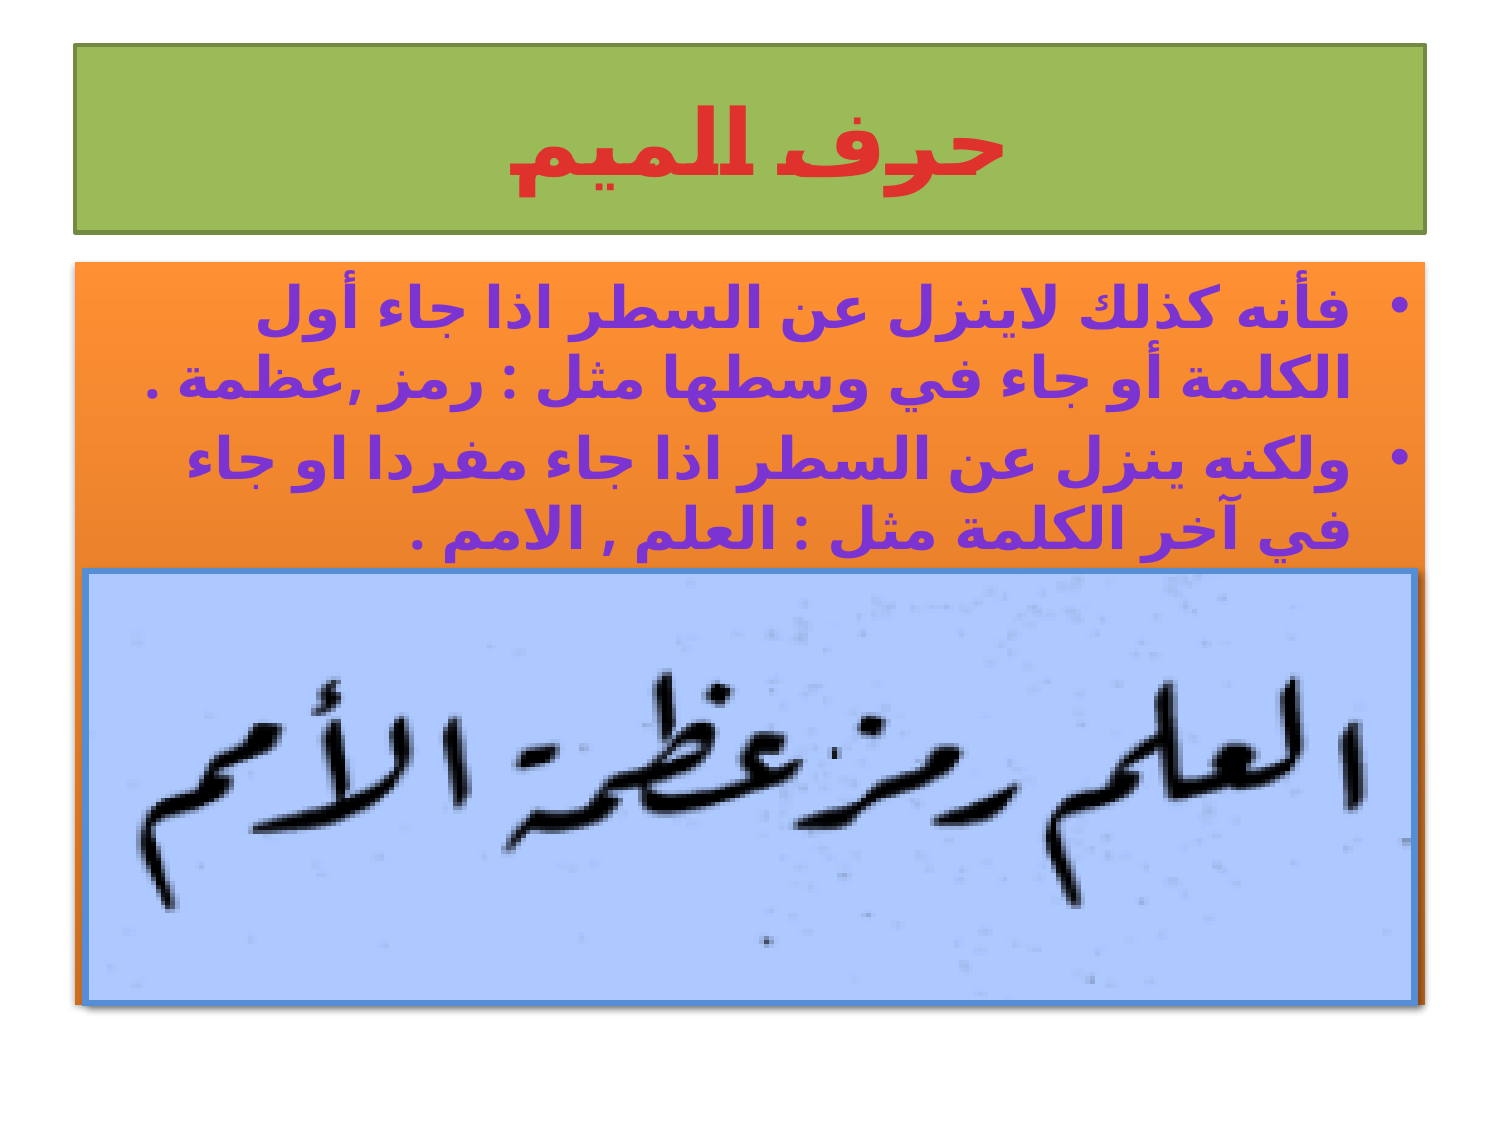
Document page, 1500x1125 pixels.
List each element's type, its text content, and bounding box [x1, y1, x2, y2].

title حرف الميم [73, 43, 1427, 235]
picture [88, 574, 1412, 1000]
list فأنه كذلك لاينزل عن السطر اذا جاء أول الكلمة أو جاء في وسطها مثل : رمز ,عظمة . ولكنه ينزل عن السطر اذا جاء مفردا او جاء في آخر الكلمة مثل : العلم , الامم . [75, 262, 1425, 1005]
